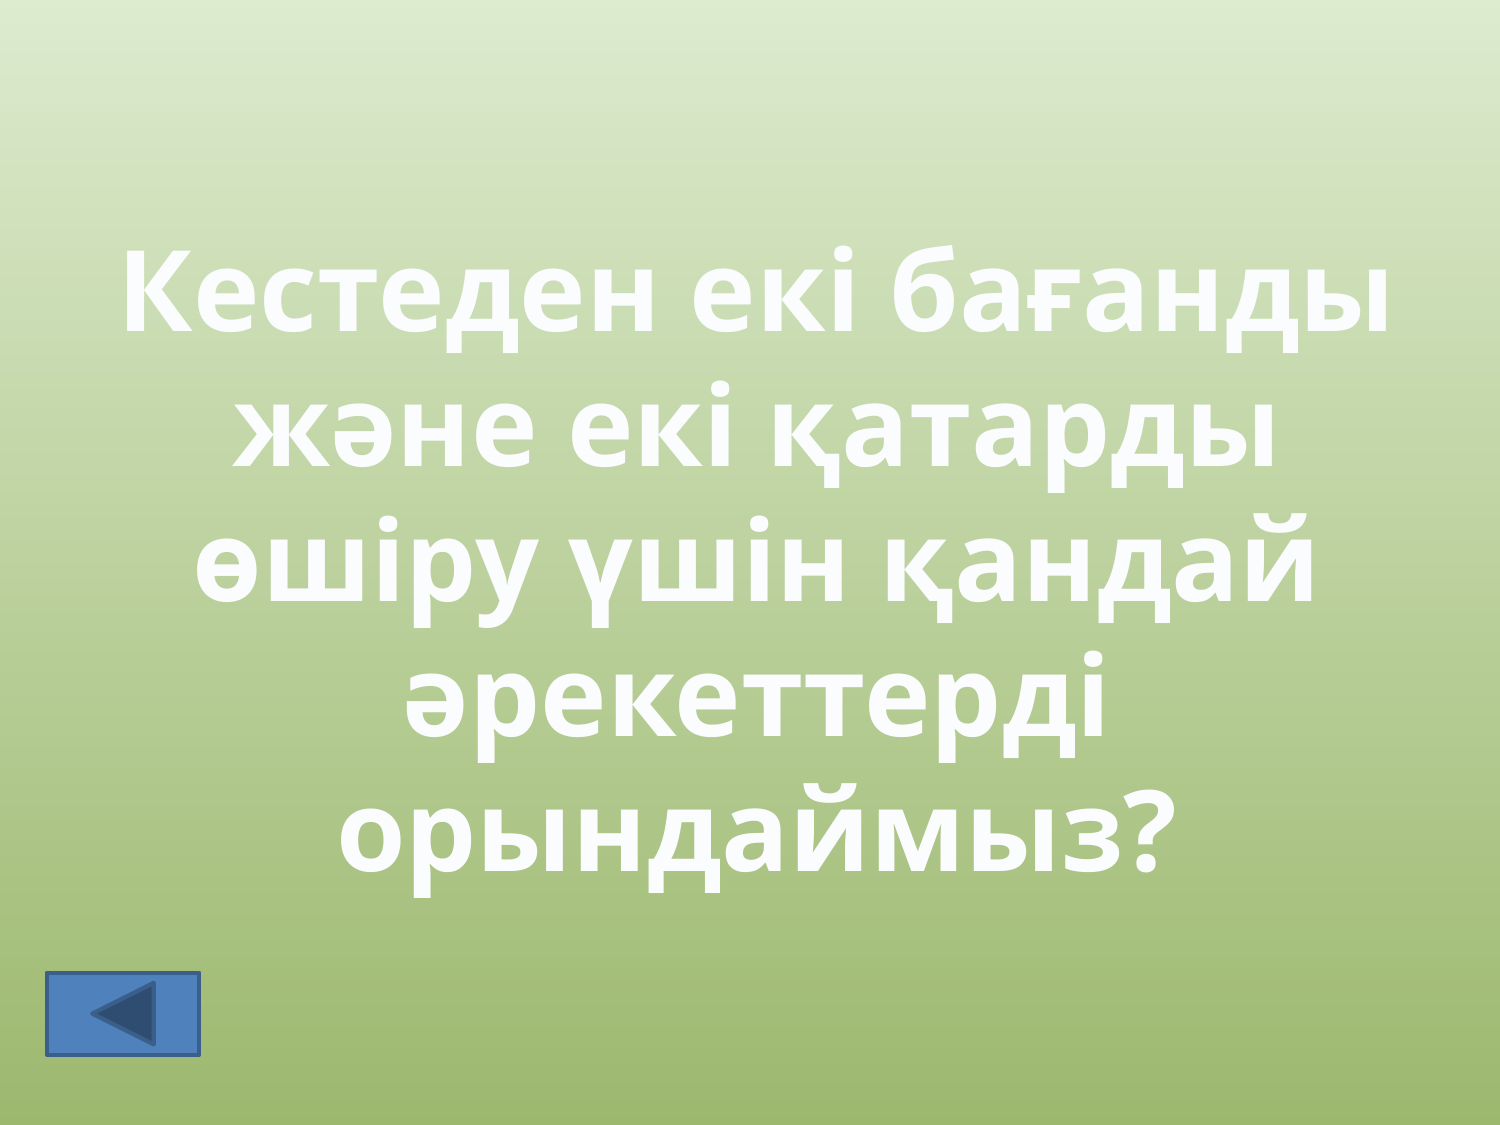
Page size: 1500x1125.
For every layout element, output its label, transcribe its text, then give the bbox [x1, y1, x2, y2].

title Кестеден екі бағанды және екі қатарды өшіру үшін қандай әрекеттерді орындаймыз? [82, 445, 1432, 668]
text_box [45, 971, 201, 1057]
